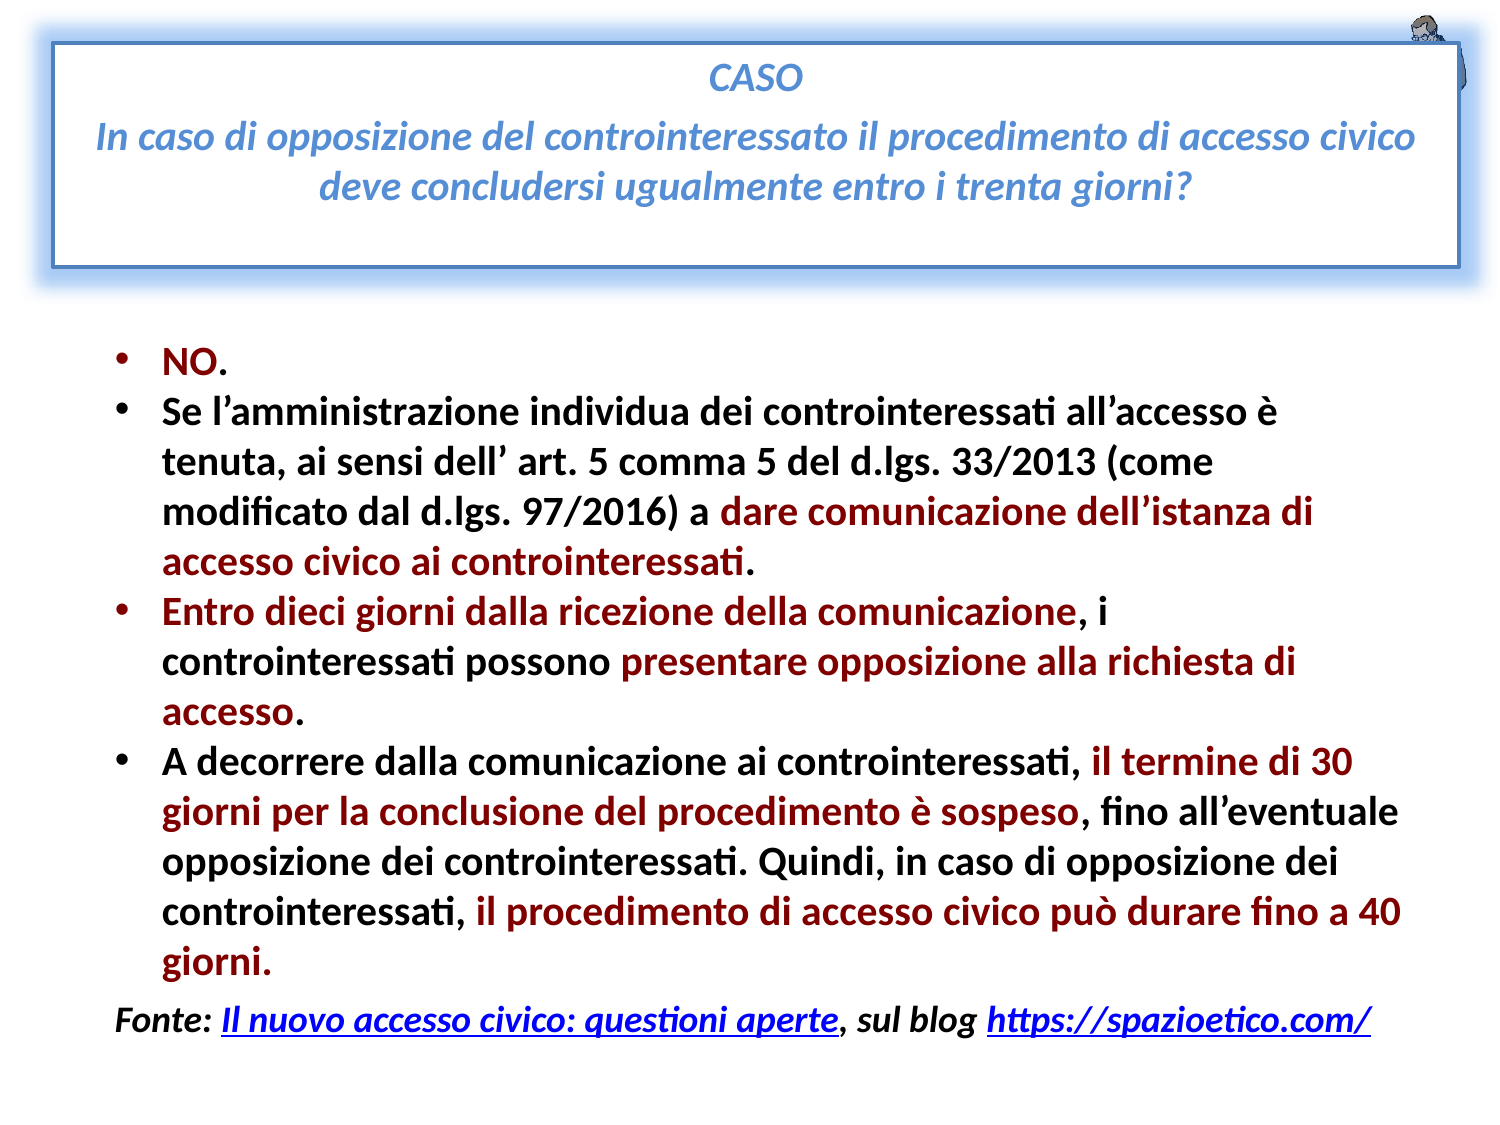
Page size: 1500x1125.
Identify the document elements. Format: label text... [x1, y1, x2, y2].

text_box NO. Se l’amministrazione individua dei controinteressati all’accesso è tenuta, ai sensi dell’ art. 5 comma 5 del d.lgs. 33/2013 (come modificato dal d.lgs. 97/2016) a dare comunicazione dell’istanza di accesso civico ai controinteressati. Entro dieci giorni dalla ricezione della comunicazione, i controinteressati possono presentare opposizione alla richiesta di accesso. A decorrere dalla comunicazione ai controinteressati, il termine di 30 giorni per la conclusione del procedimento è sospeso, fino all’eventuale opposizione dei controinteressati. Quindi, in caso di opposizione dei controinteressati, il procedimento di accesso civico può durare fino a 40 giorni. [100, 326, 1424, 992]
picture [1372, 7, 1488, 148]
text_box Fonte: Il nuovo accesso civico: questioni aperte, sul blog https://spazioetico.com/ [100, 992, 1400, 1048]
text_box CASO In caso di opposizione del controinteressato il procedimento di accesso civico deve concludersi ugualmente entro i trenta giorni? [51, 41, 1461, 269]
